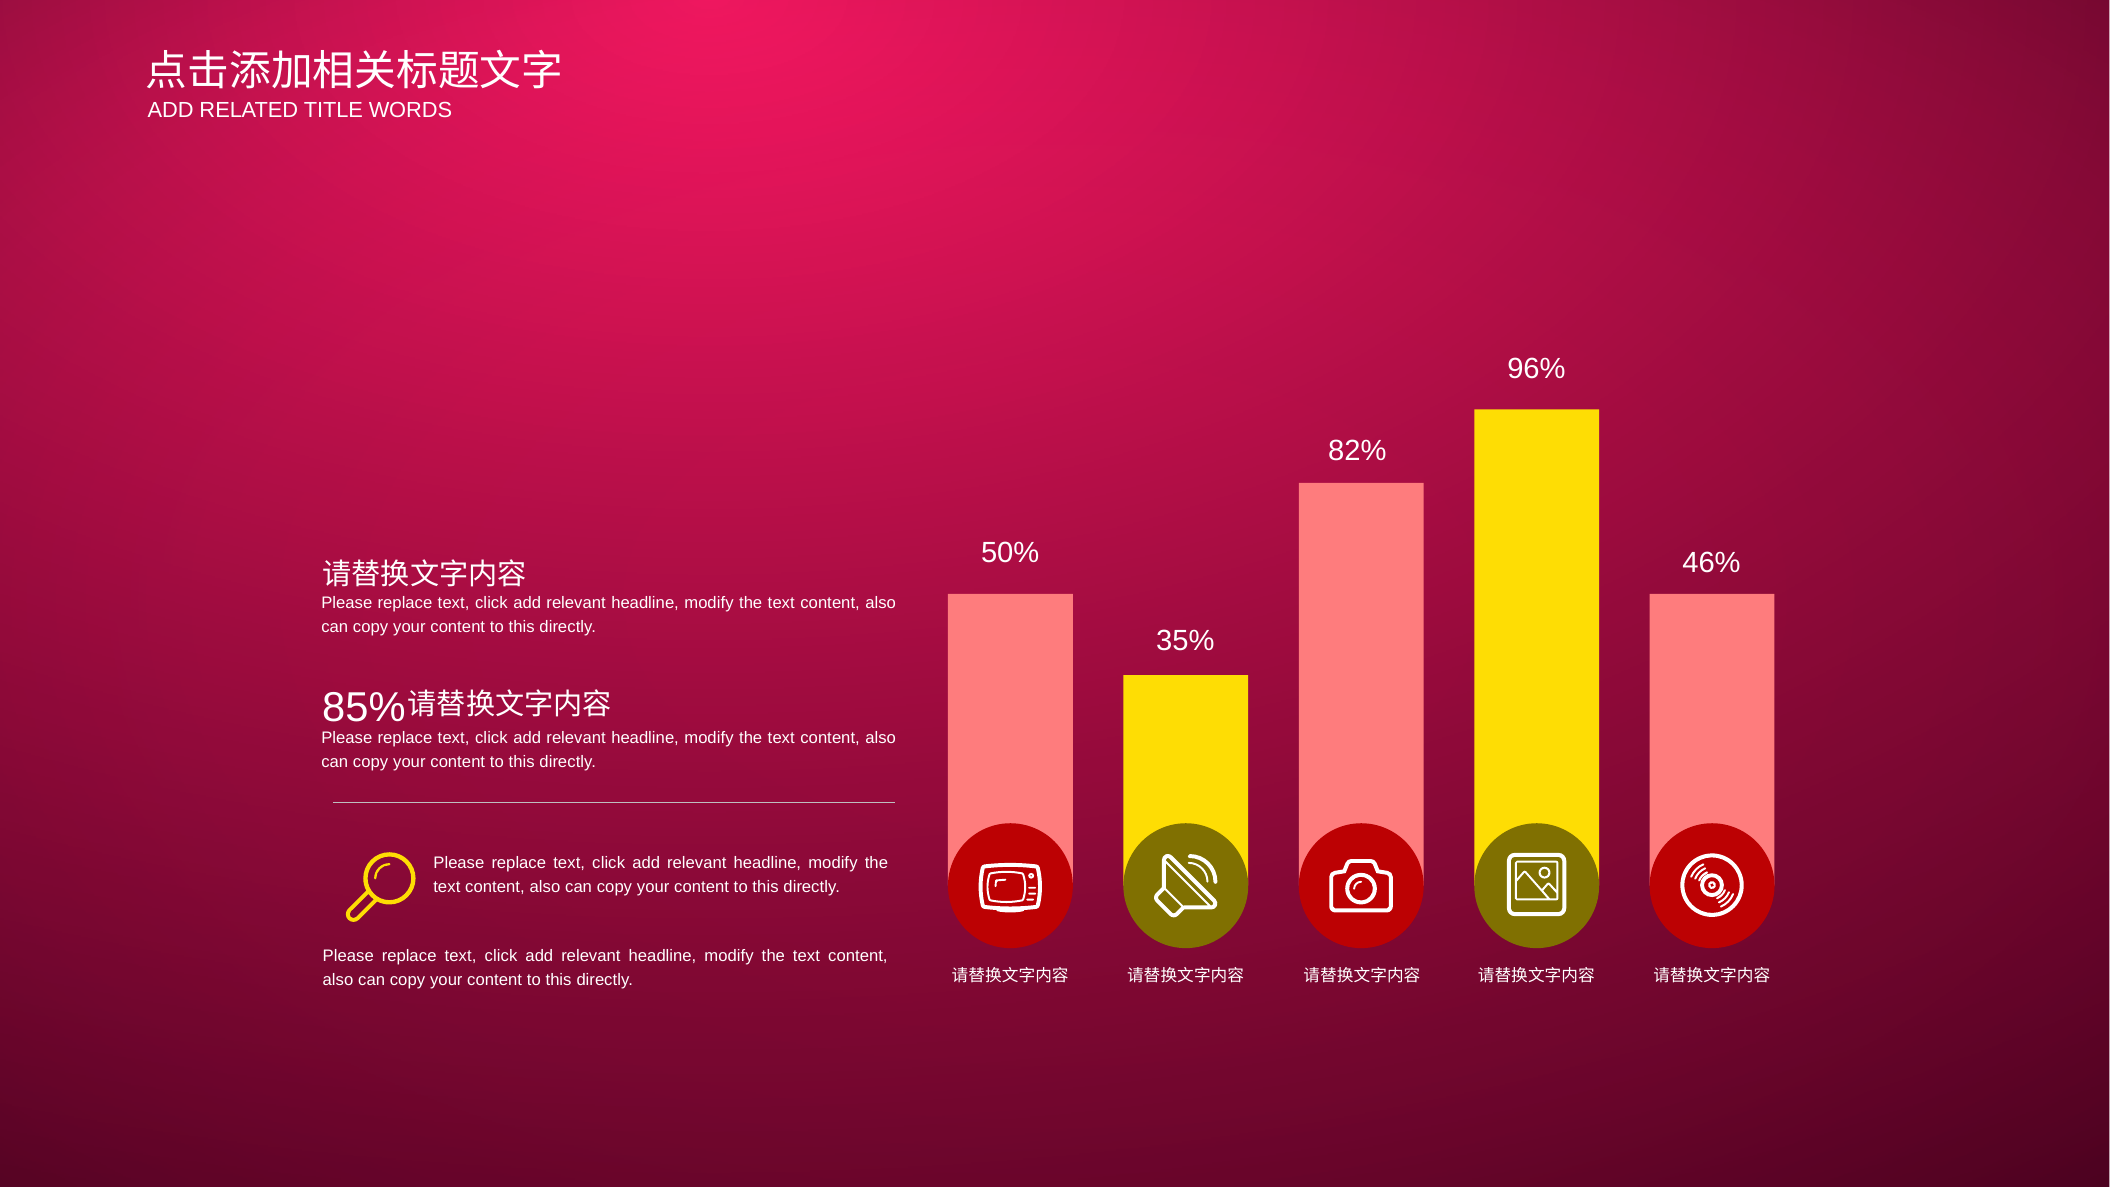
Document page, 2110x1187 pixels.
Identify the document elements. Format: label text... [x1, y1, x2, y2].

text_box [1649, 593, 1776, 877]
text_box Please replace text, click add relevant headline, modify the text content, also can copy your content to this directly. [322, 941, 889, 989]
text_box 请替换文字内容 [407, 678, 686, 721]
text_box [1297, 822, 1425, 950]
text_box [1122, 674, 1249, 876]
text_box [1648, 822, 1776, 950]
text_box 85% [322, 669, 406, 723]
text_box [1122, 822, 1250, 950]
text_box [1506, 852, 1567, 917]
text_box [1153, 853, 1218, 918]
text_box [1473, 822, 1601, 950]
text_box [978, 862, 1043, 913]
text_box [1298, 482, 1425, 876]
text_box 46% [1682, 536, 1742, 579]
text_box 请替换文字内容 [1303, 961, 1421, 985]
text_box 82% [1328, 424, 1387, 467]
text_box [946, 822, 1074, 950]
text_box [1329, 858, 1393, 913]
text_box Please replace text, click add relevant headline, modify the text content, also can copy your content to this directly. [433, 847, 889, 896]
text_box 请替换文字内容 [951, 961, 1070, 985]
text_box [1473, 408, 1600, 875]
text_box Please replace text, click add relevant headline, modify the text content, also can copy your content to this directly. [321, 723, 897, 772]
text_box Please replace text, click add relevant headline, modify the text content, also can copy your content to this directly. [321, 588, 897, 637]
text_box ADD RELATED TITLE WORDS [147, 96, 453, 123]
text_box 请替换文字内容 [322, 548, 528, 588]
text_box 点击添加相关标题文字 [145, 43, 564, 95]
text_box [1680, 853, 1744, 917]
text_box 96% [1507, 341, 1566, 384]
text_box 请替换文字内容 [1653, 960, 1771, 985]
text_box 35% [1156, 614, 1215, 657]
picture [0, 0, 2110, 1187]
text_box 50% [980, 526, 1040, 569]
text_box 请替换文字内容 [1127, 961, 1245, 985]
text_box 请替换文字内容 [1477, 960, 1596, 985]
text_box [947, 593, 1074, 875]
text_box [345, 852, 416, 922]
